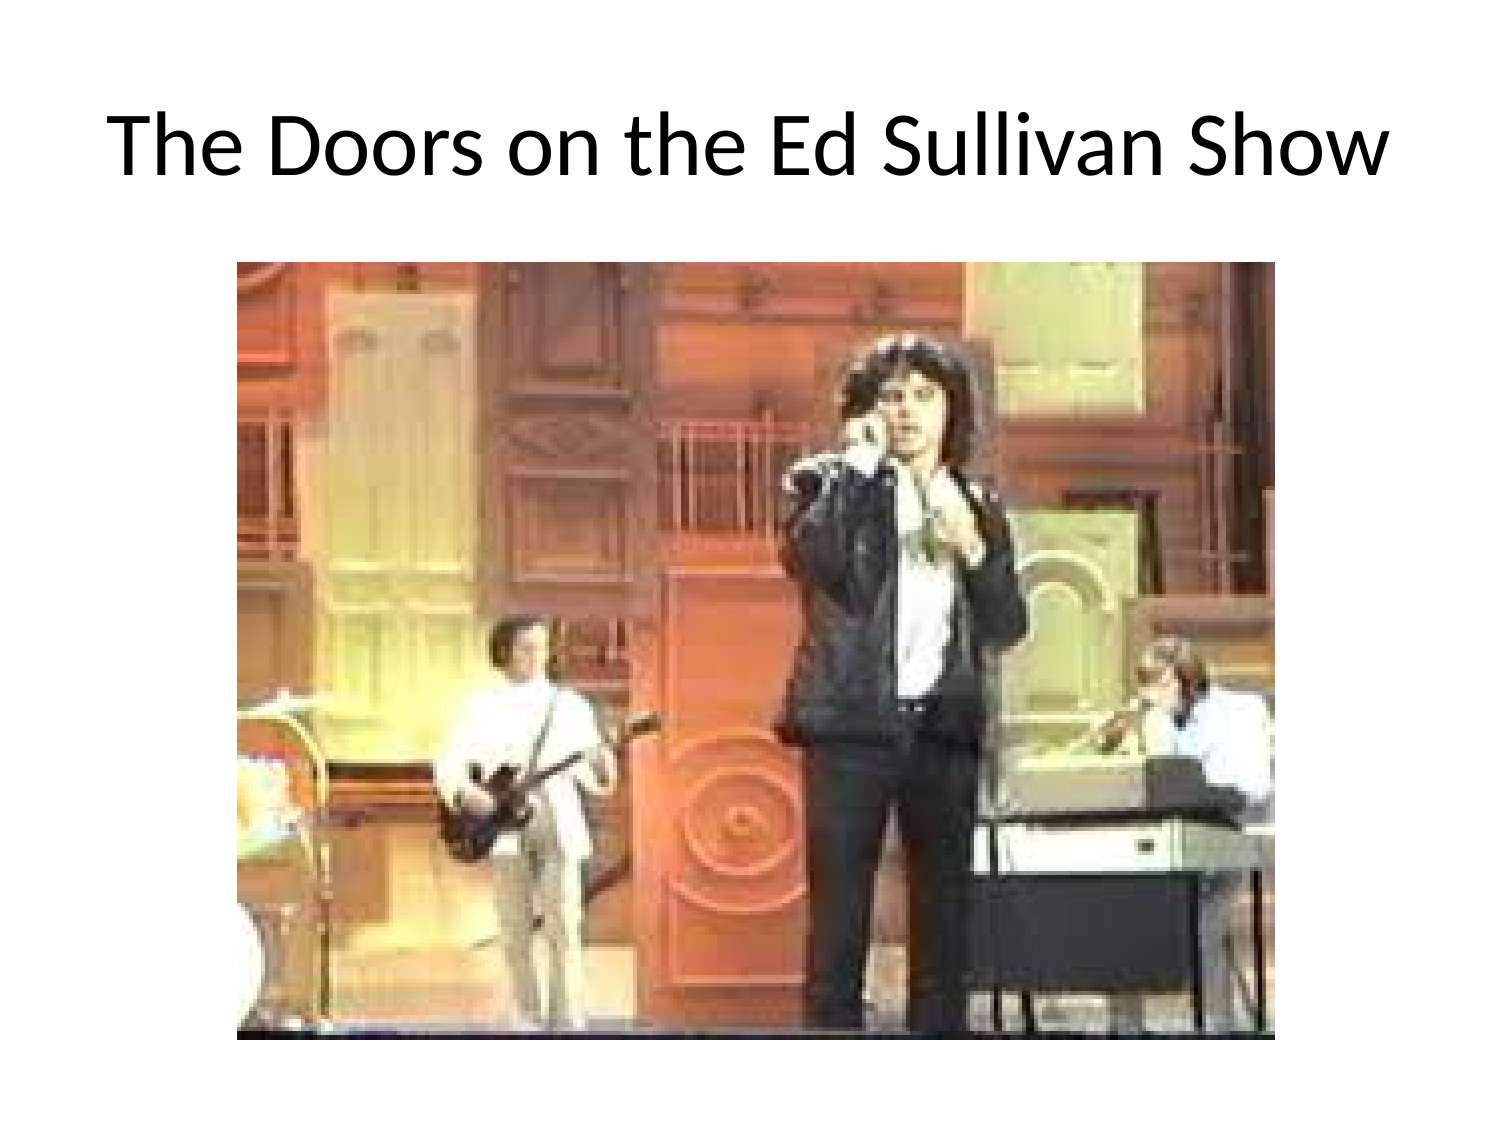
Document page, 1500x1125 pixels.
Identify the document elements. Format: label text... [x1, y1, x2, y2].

title The Doors on the Ed Sullivan Show [75, 45, 1425, 233]
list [237, 262, 1276, 1040]
